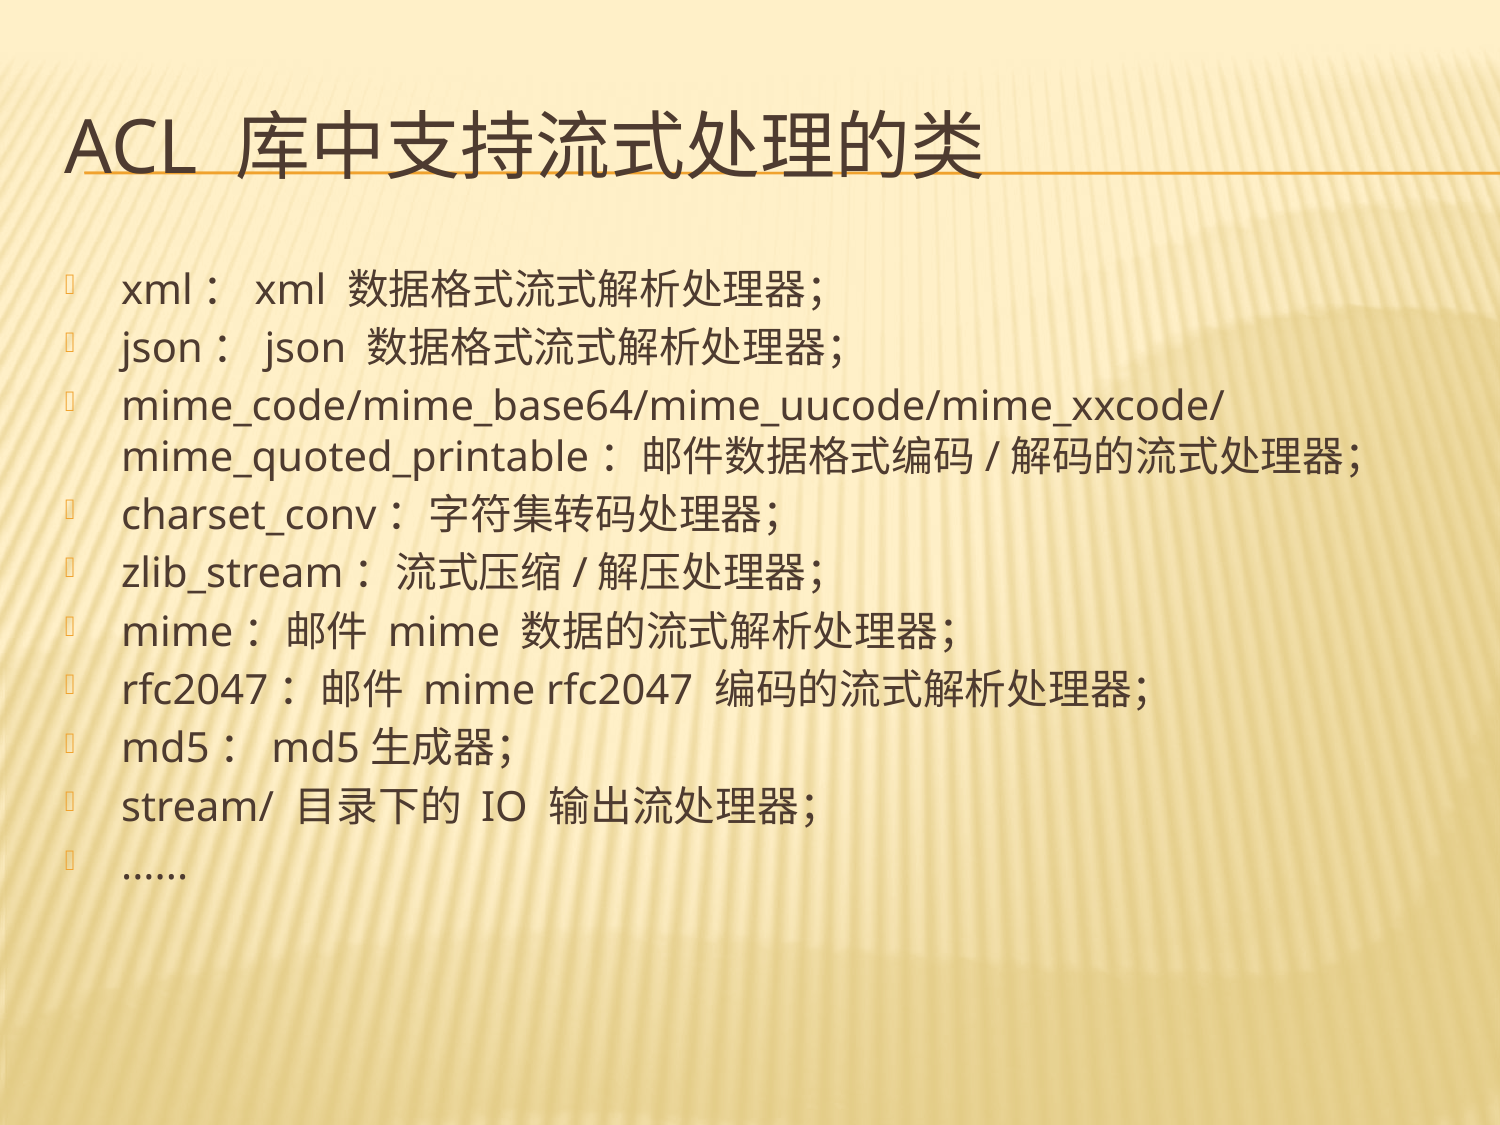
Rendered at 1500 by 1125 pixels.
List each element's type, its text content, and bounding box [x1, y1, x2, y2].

title ACL 库中支持流式处理的类 [50, 75, 1475, 213]
list xml：xml 数据格式流式解析处理器； json：json 数据格式流式解析处理器； mime_code/mime_base64/mime_uucode/mime_xxcode/mime_quoted_printable：邮件数据格式编码/解码的流式处理器； charset_conv：字符集转码处理器； zlib_stream：流式压缩/解压处理器； mime：邮件 mime 数据的流式解析处理器； rfc2047：邮件 mime rfc2047 编码的流式解析处理器； md5：md5生成器； stream/ 目录下的 IO 输出流处理器； ...... [50, 254, 1475, 998]
